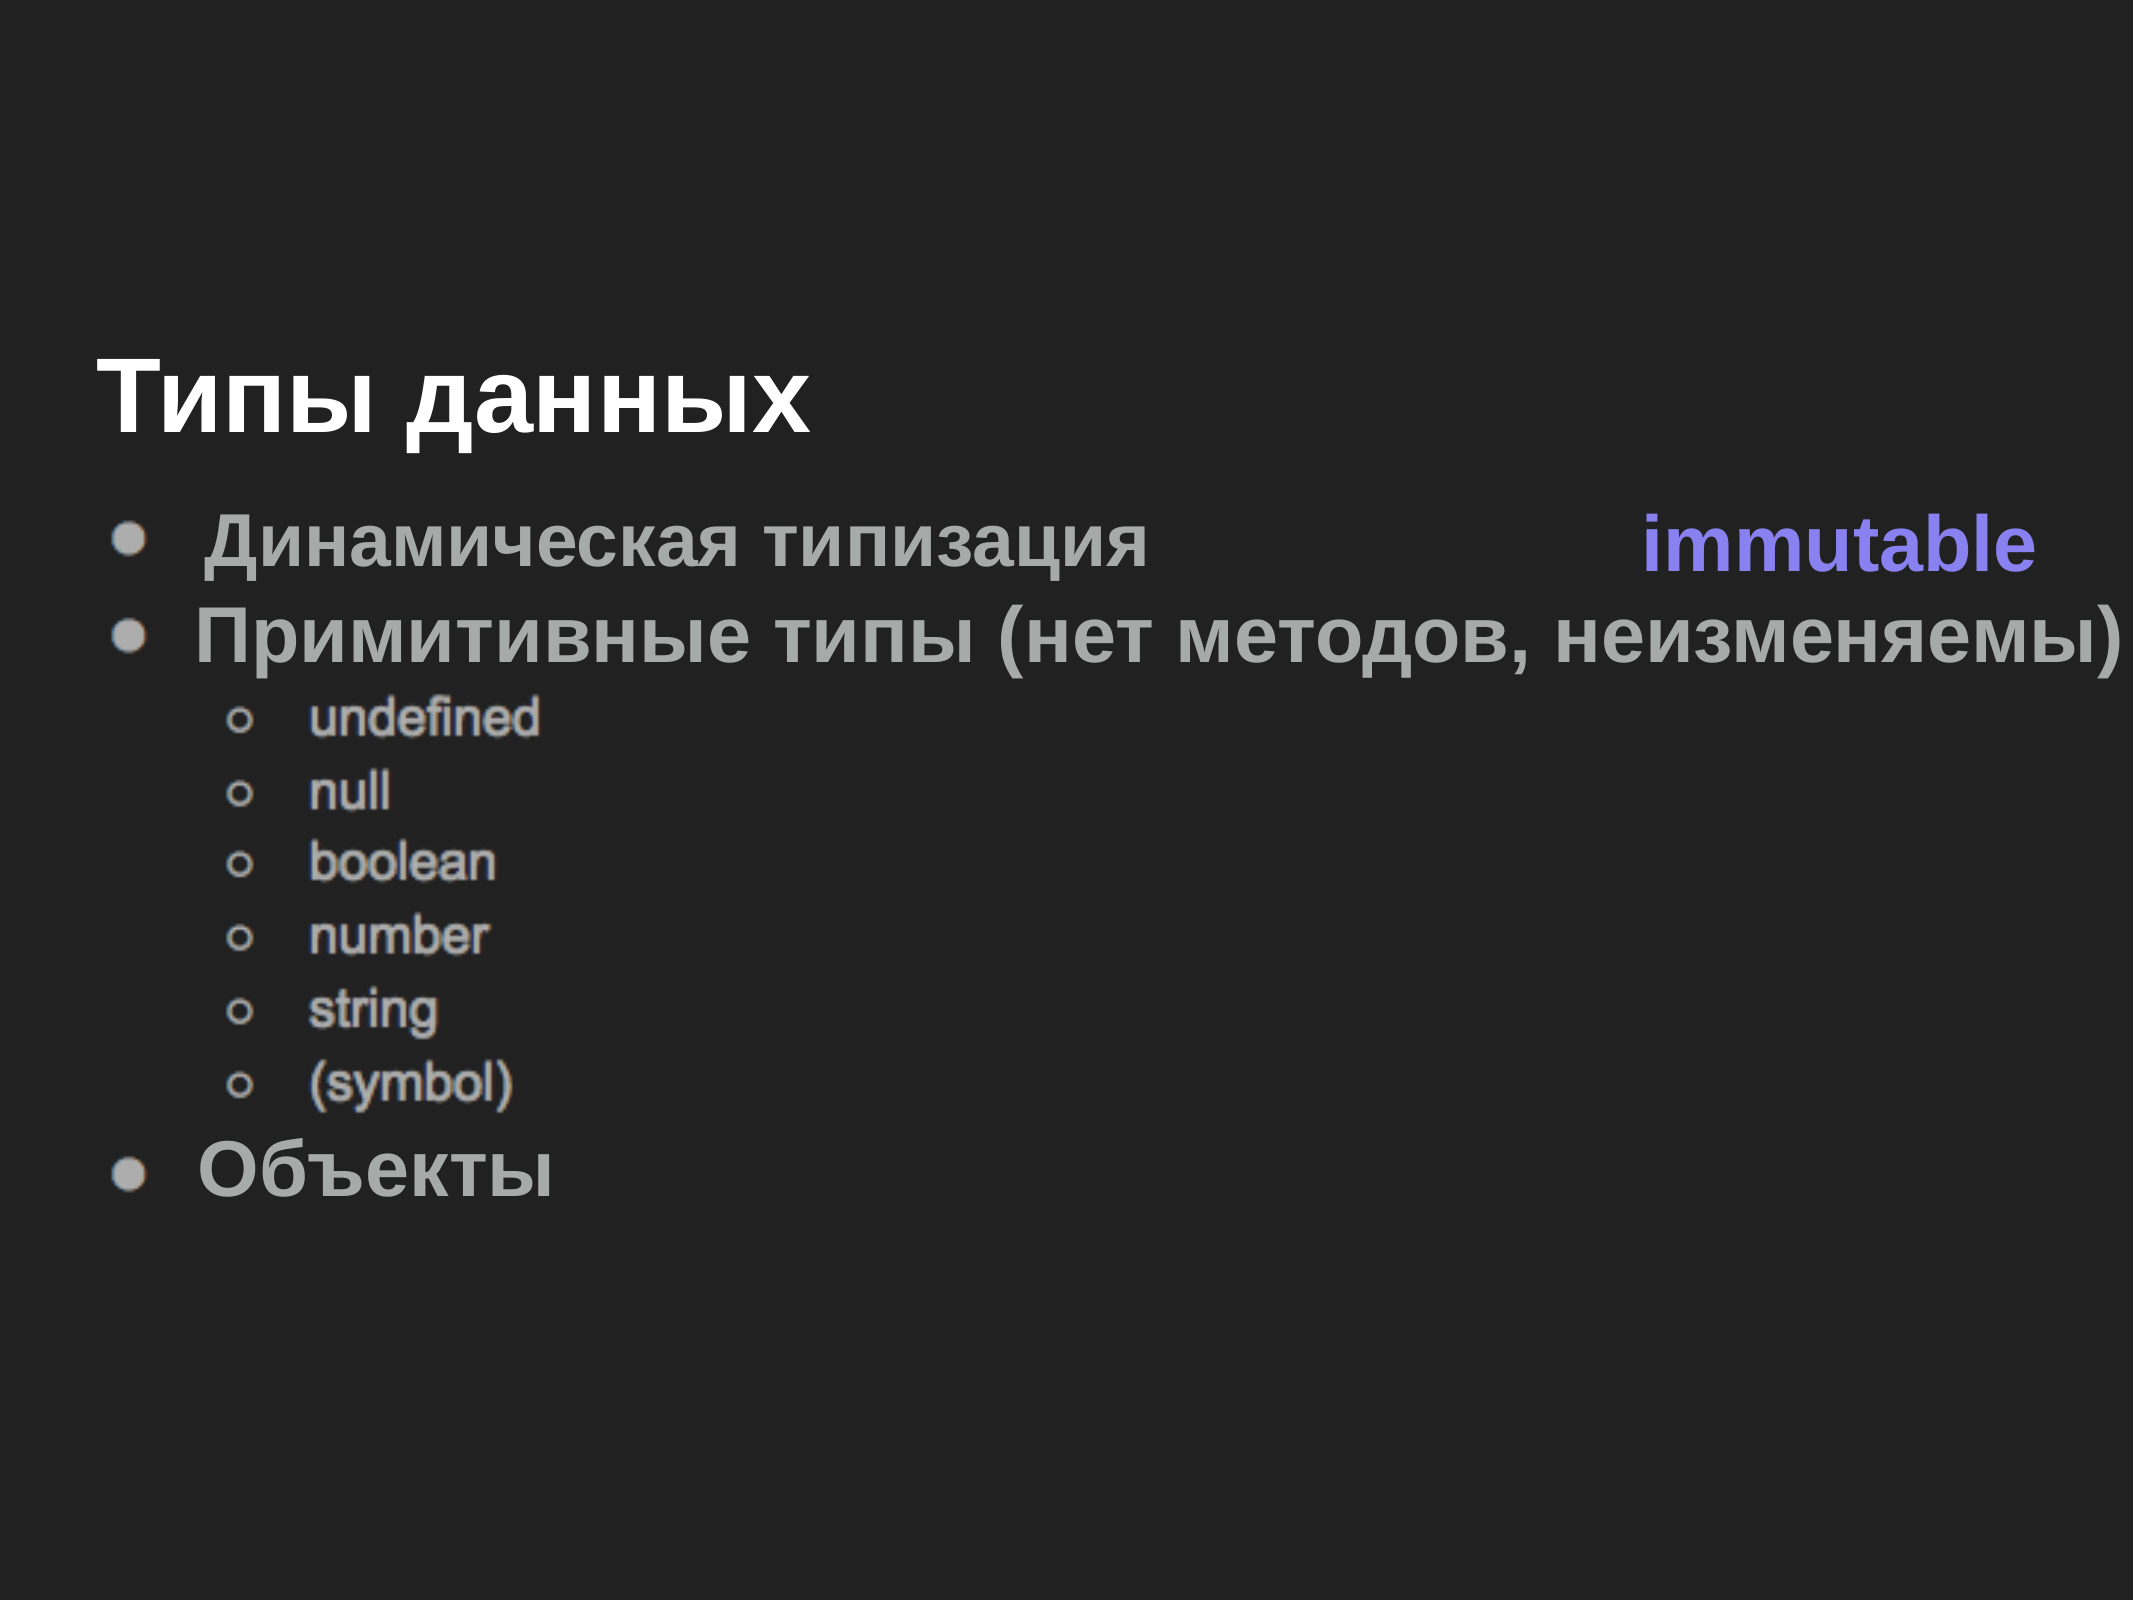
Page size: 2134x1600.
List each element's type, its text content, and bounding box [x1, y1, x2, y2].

text_box immutable [1633, 483, 2047, 596]
text_box Динамическая типизация [196, 483, 1159, 575]
picture [204, 687, 630, 1125]
text_box Объекты [189, 1108, 565, 1221]
text_box Примитивные типы (нет методов, неизменяемы) [186, 575, 2134, 687]
text_box Типы данных [88, 318, 820, 463]
picture [7, 492, 175, 1272]
